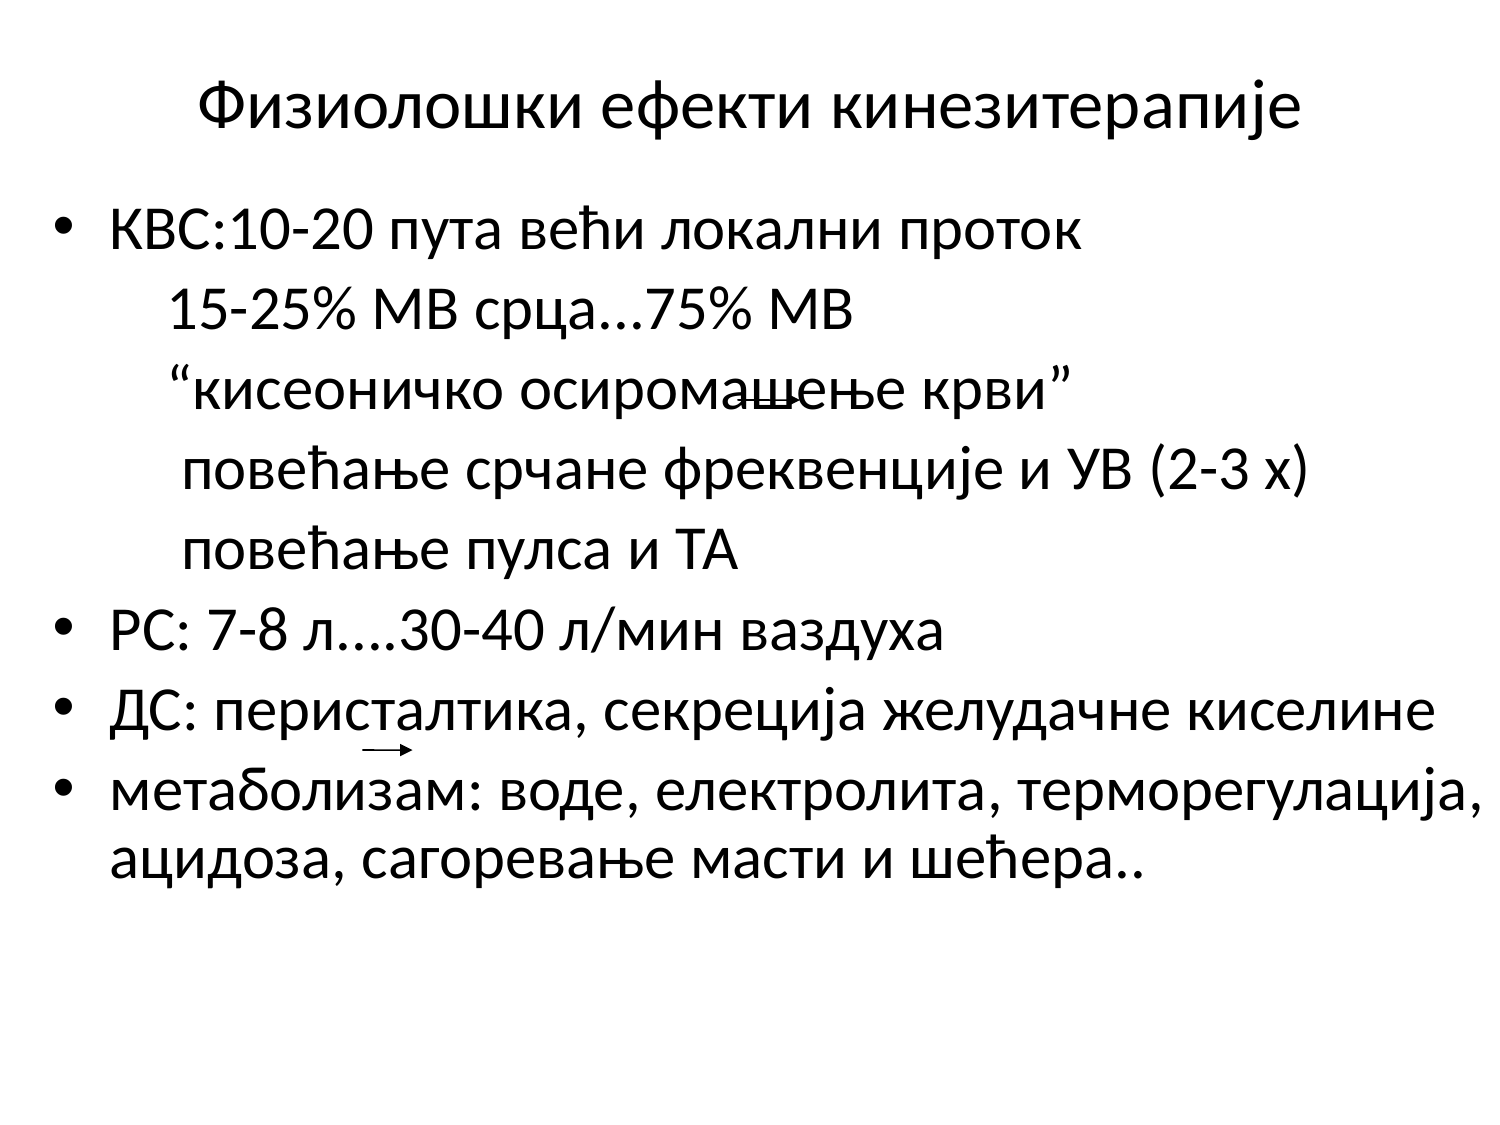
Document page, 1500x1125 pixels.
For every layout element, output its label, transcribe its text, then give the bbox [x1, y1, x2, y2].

title Физиолошки ефекти кинезитерапије [75, 26, 1425, 175]
text_box [362, 743, 413, 757]
text_box [737, 393, 800, 407]
list КВС:10-20 пута већи локални проток 15-25% МВ срца...75% МВ “кисеоничко осиромашење крви” повећање срчане фреквенције и УВ (2-3 x) повећање пулса и ТА РС: 7-8 л....30-40 л/мин ваздуха ДС: перисталтика, секреција желудачне киселине метаболизам: воде, електролита, терморегулација, ацидоза, сагоревање масти и шећера.. [37, 187, 1500, 1006]
